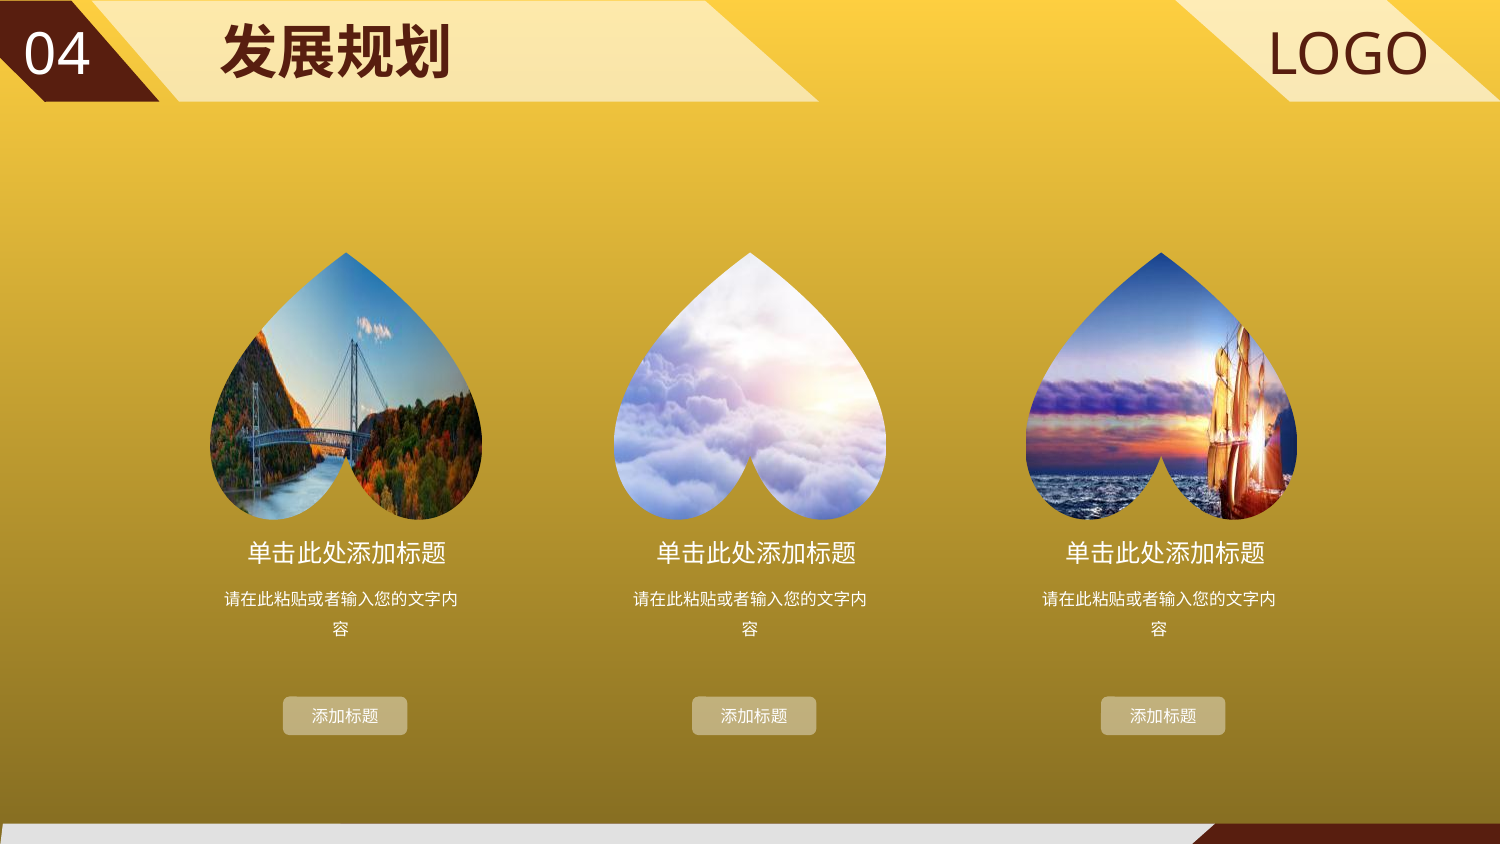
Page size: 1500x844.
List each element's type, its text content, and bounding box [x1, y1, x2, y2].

text_box LOGO [1252, 8, 1445, 94]
text_box [1279, 50, 1500, 103]
text_box [0, 0, 80, 69]
text_box 发展规划 [204, 8, 468, 93]
text_box [208, 251, 484, 521]
text_box [1024, 251, 1299, 521]
text_box [612, 251, 888, 521]
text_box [1007, 530, 1323, 738]
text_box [189, 530, 505, 738]
text_box 04 [9, 8, 106, 94]
text_box [1195, 822, 1500, 844]
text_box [598, 530, 914, 738]
text_box [0, 822, 1218, 844]
text_box [35, 38, 162, 103]
text_box [1173, 0, 1398, 70]
text_box [89, 0, 822, 103]
